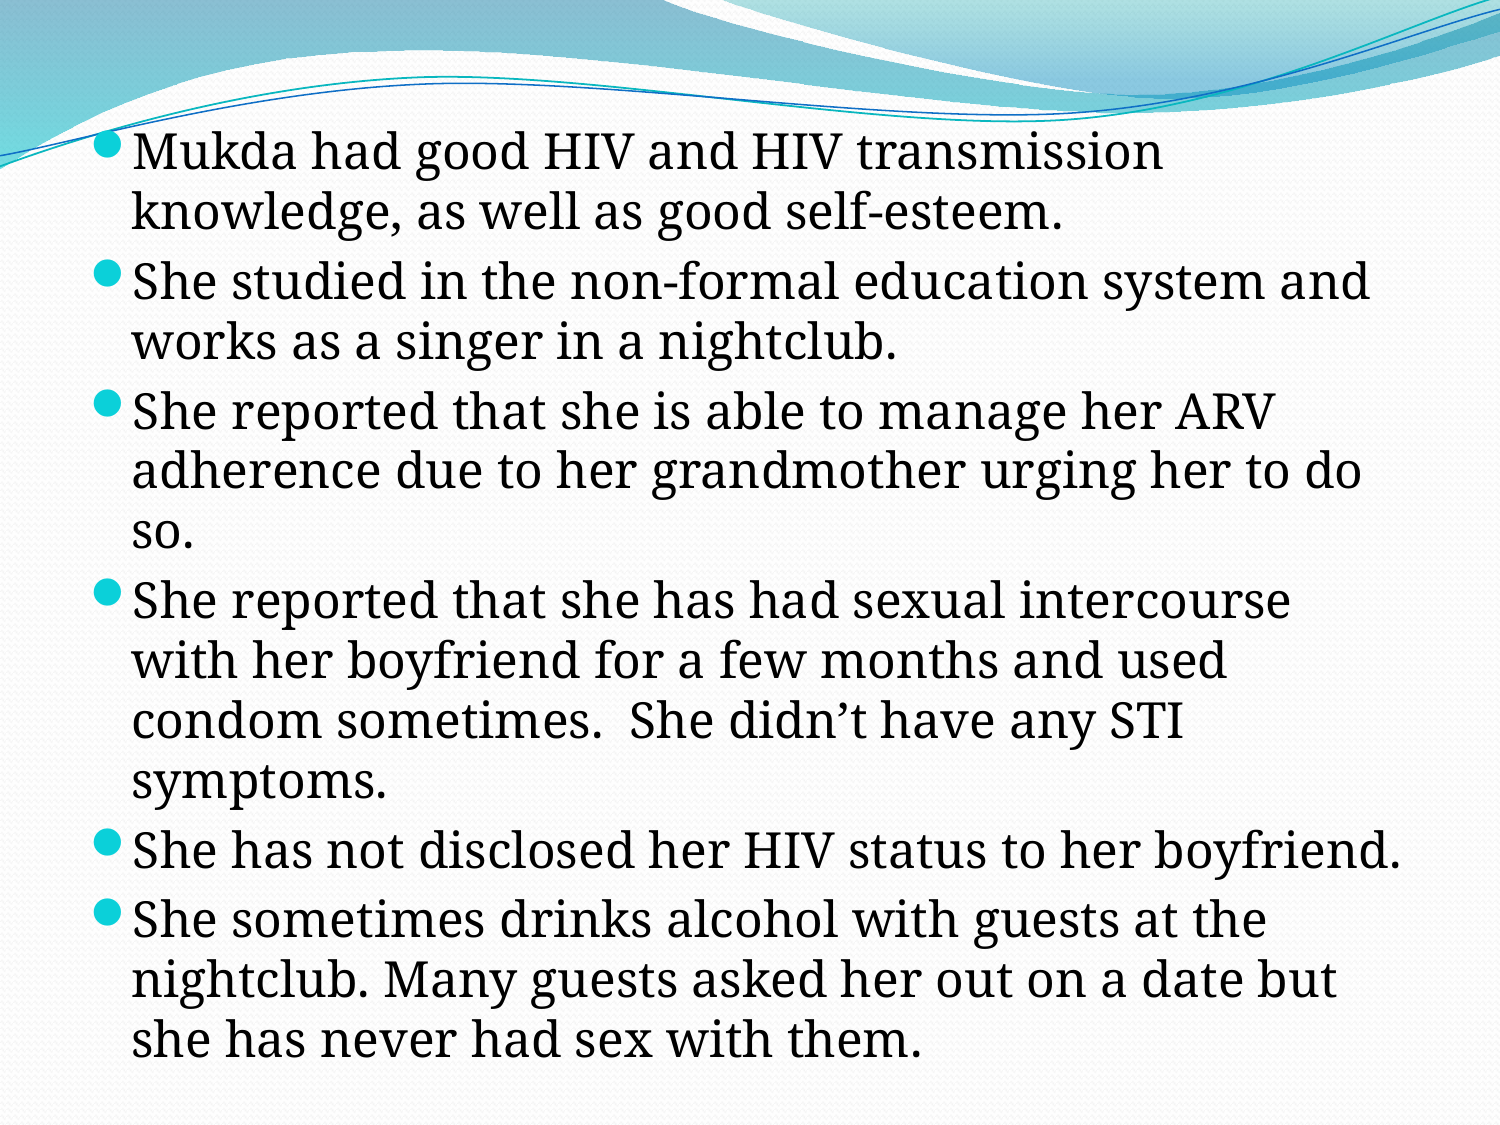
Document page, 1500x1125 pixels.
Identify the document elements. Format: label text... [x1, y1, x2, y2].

list Mukda had good HIV and HIV transmission knowledge, as well as good self-esteem. She studied in the non-formal education system and works as a singer in a nightclub. She reported that she is able to manage her ARV adherence due to her grandmother urging her to do so. She reported that she has had sexual intercourse with her boyfriend for a few months and used condom sometimes. She didn’t have any STI symptoms. She has not disclosed her HIV status to her boyfriend. She sometimes drinks alcohol with guests at the nightclub. Many guests asked her out on a date but she has never had sex with them. [75, 112, 1425, 1125]
